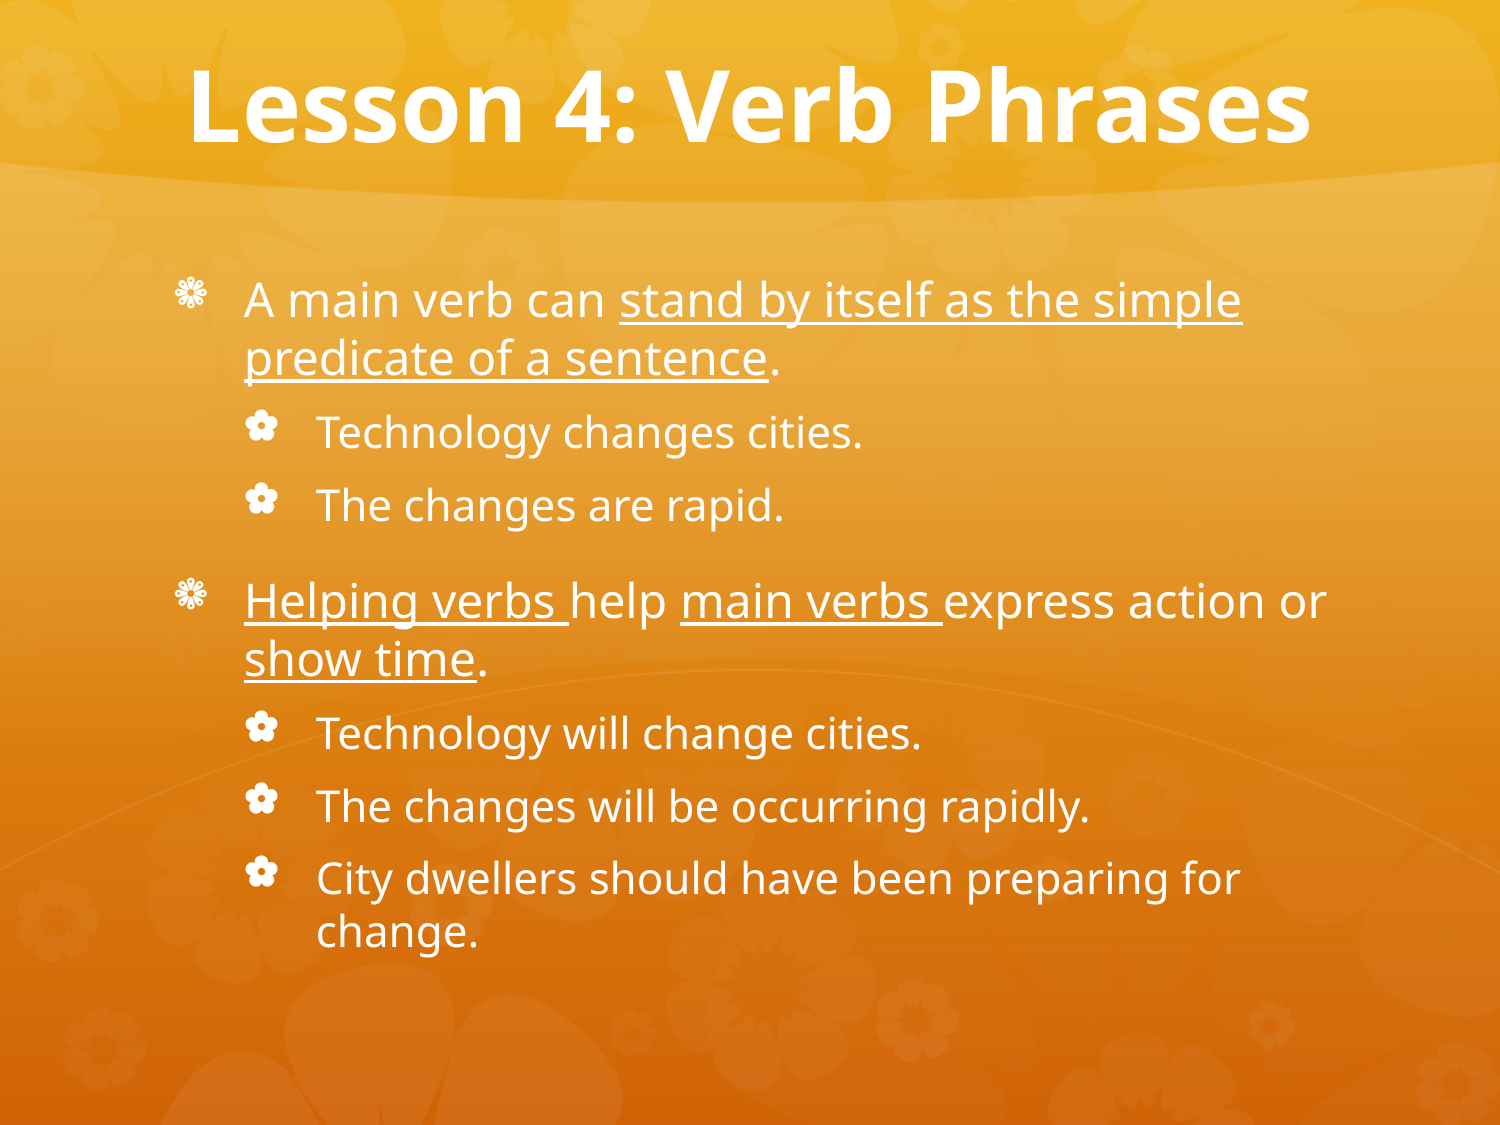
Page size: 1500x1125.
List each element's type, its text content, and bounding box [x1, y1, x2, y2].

title Lesson 4: Verb Phrases [127, 14, 1372, 203]
picture [0, 0, 1500, 1125]
list A main verb can stand by itself as the simple predicate of a sentence. Technology changes cities. The changes are rapid. Helping verbs help main verbs express action or show time. Technology will change cities. The changes will be occurring rapidly. City dwellers should have been preparing for change. [156, 262, 1344, 967]
